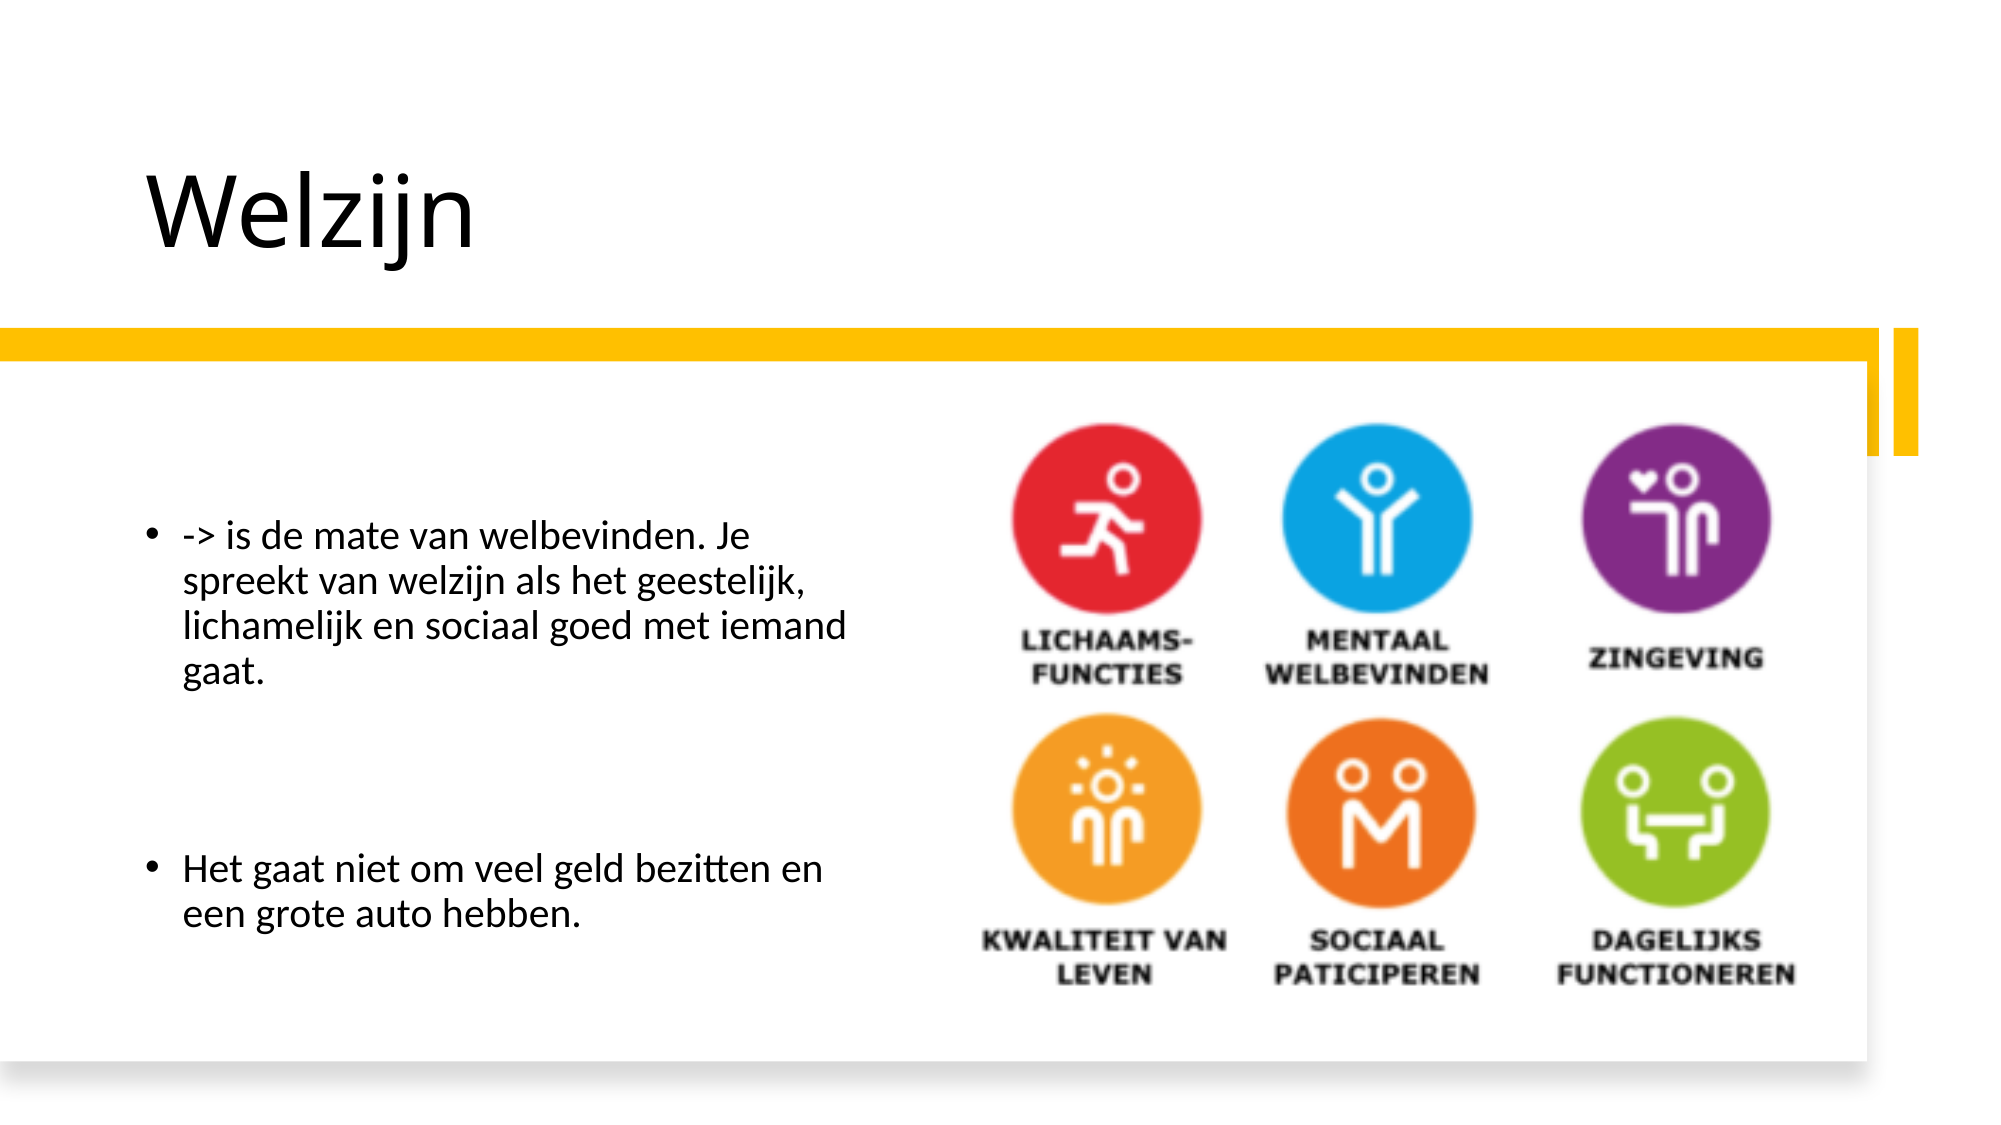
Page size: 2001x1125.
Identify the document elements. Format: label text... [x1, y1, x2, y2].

list -> is de mate van welbevinden. Je spreekt van welzijn als het geestelijk, lichamelijk en sociaal goed met iemand gaat. Het gaat niet om veel geld bezitten en een grote auto hebben. [130, 426, 874, 1024]
text_box [0, 360, 1868, 1062]
title Welzijn [130, 63, 1782, 277]
text_box [0, 327, 1880, 404]
picture [969, 407, 1815, 1017]
text_box [0, 0, 2000, 1125]
text_box [1893, 327, 1919, 457]
